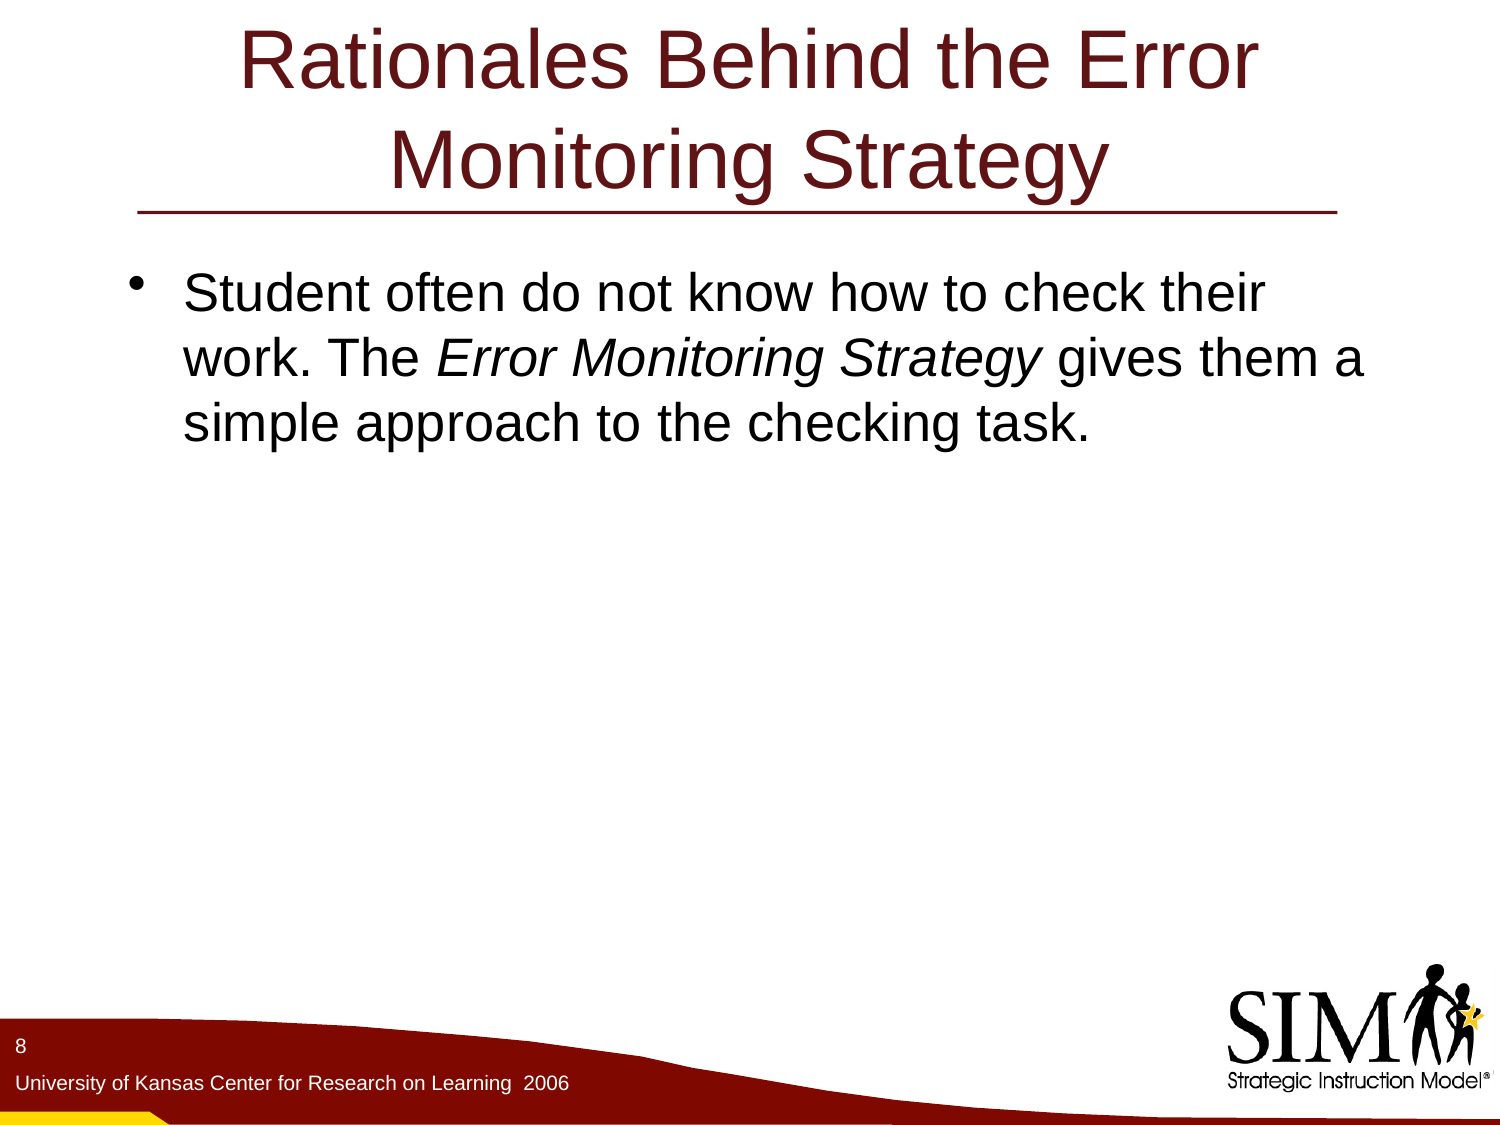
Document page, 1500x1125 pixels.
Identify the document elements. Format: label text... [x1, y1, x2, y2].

picture [1222, 948, 1500, 1108]
footer University of Kansas Center for Research on Learning 2006 [0, 1062, 626, 1101]
slide_number 8 [0, 1024, 313, 1062]
title Rationales Behind the Error Monitoring Strategy [112, 74, 1388, 213]
list Student often do not know how to check their work. The Error Monitoring Strategy gives them a simple approach to the checking task. [112, 249, 1388, 901]
